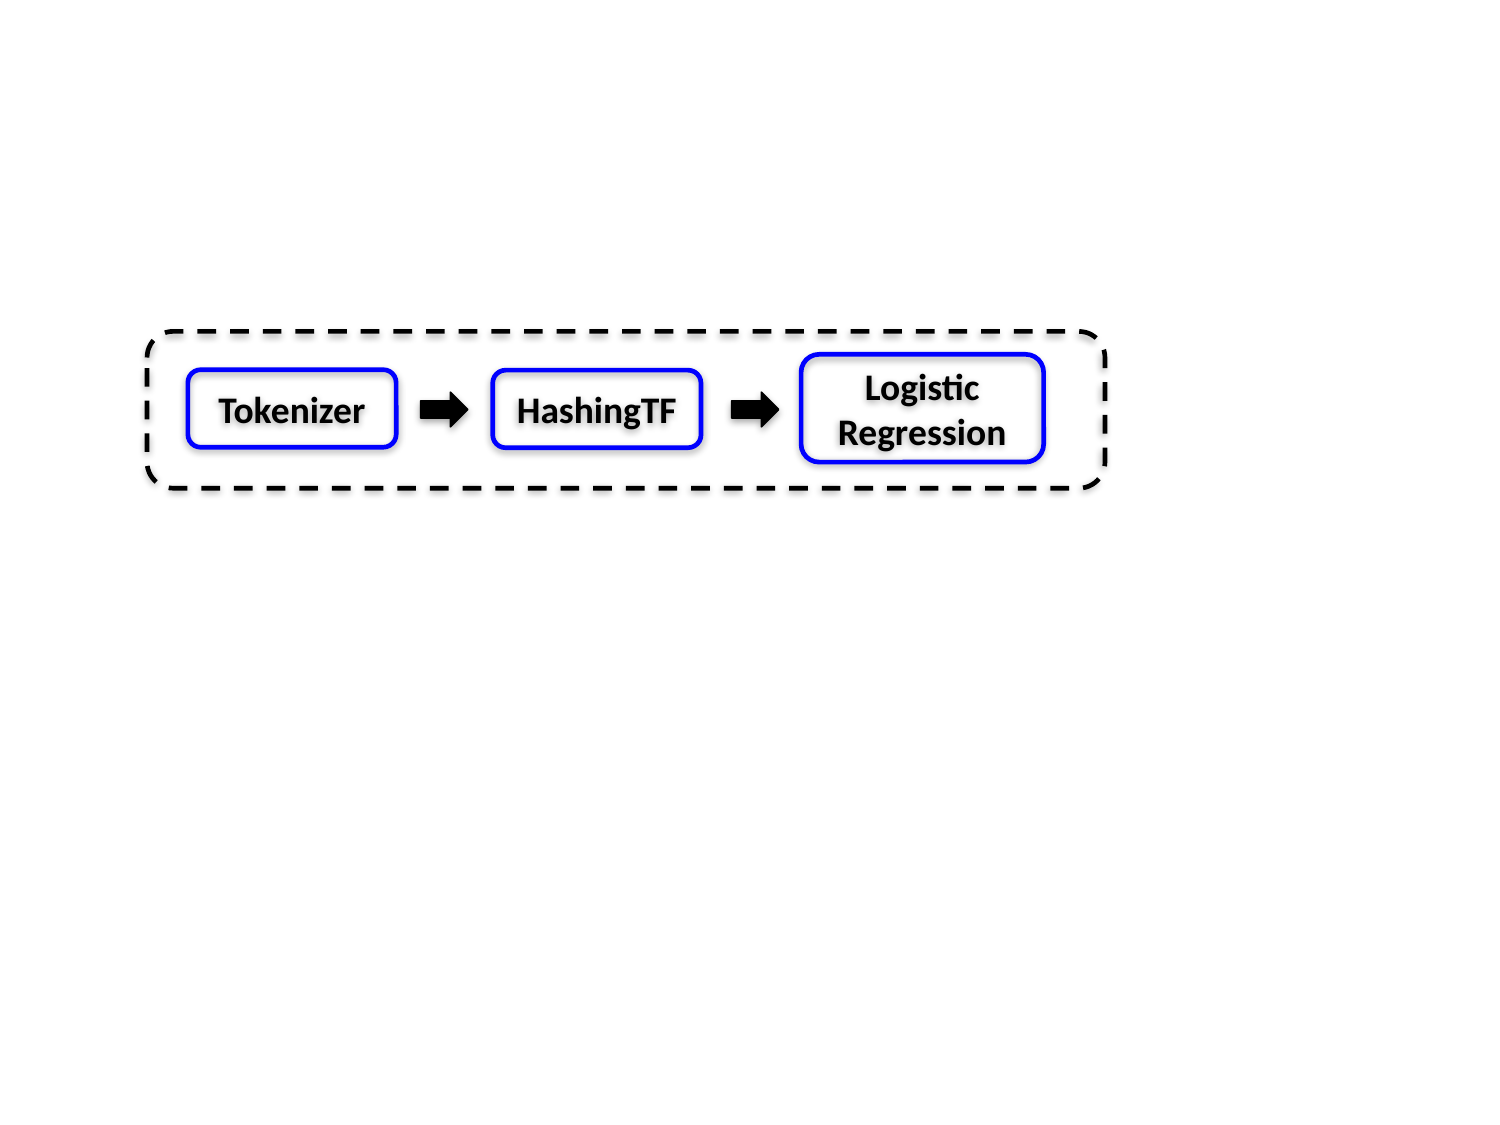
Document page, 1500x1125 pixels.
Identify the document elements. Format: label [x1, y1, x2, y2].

text_box [146, 330, 1106, 489]
